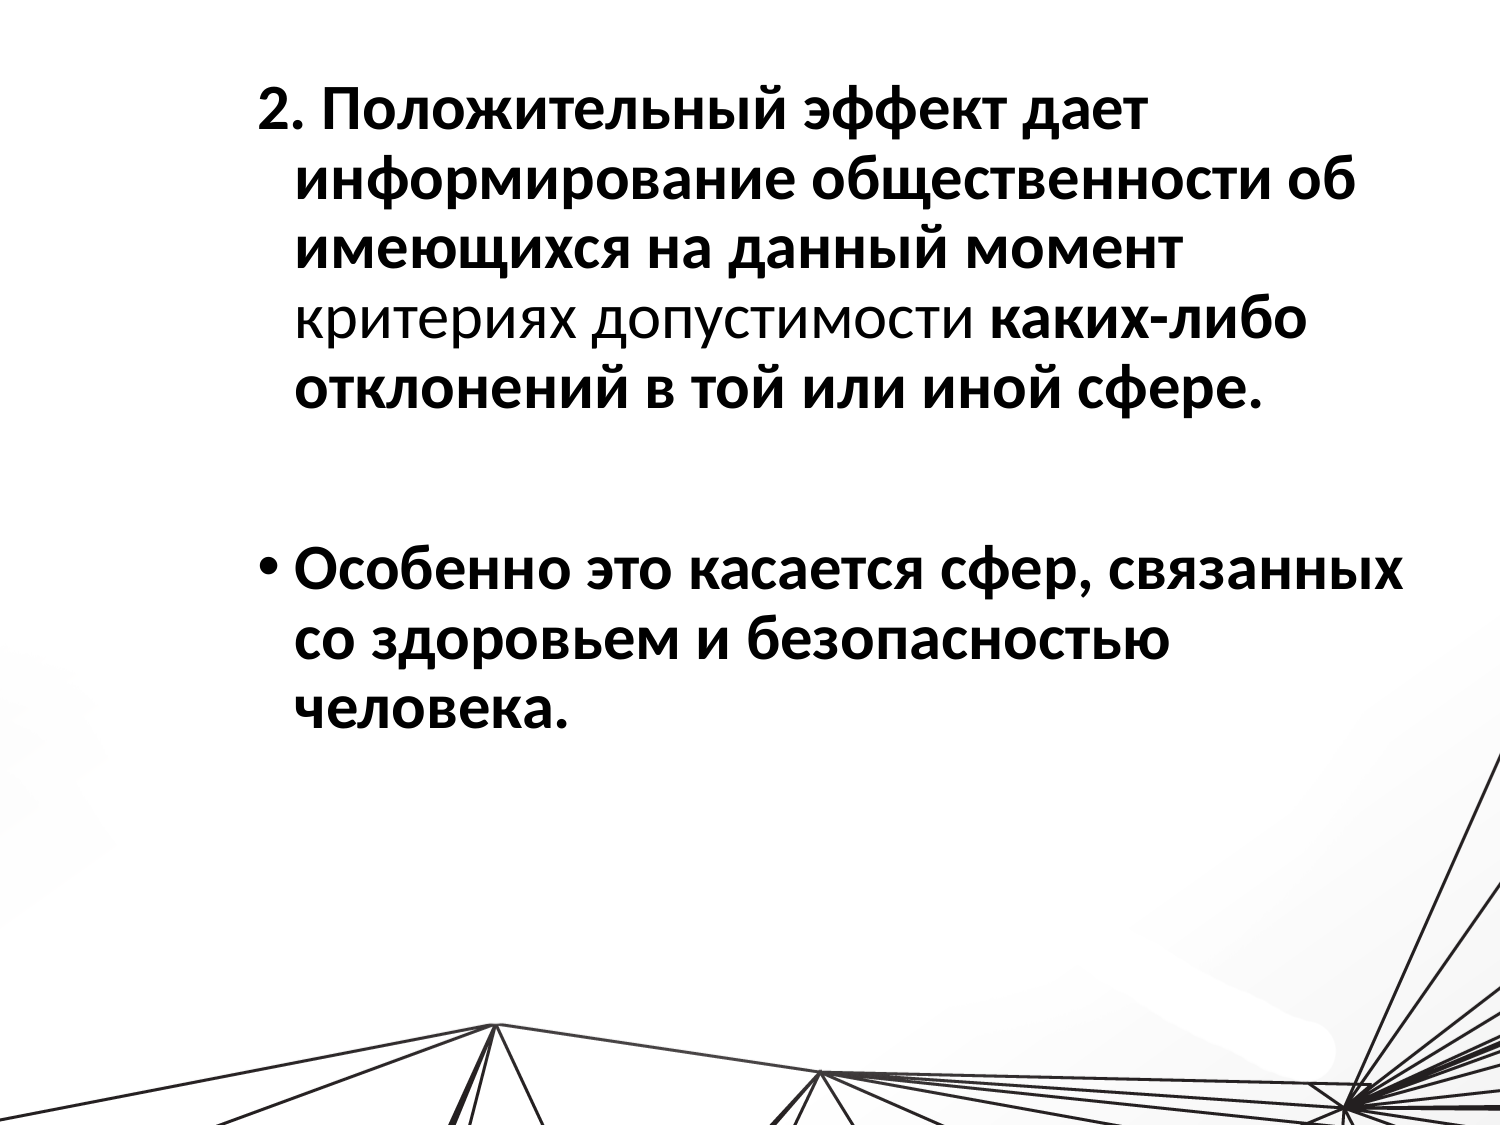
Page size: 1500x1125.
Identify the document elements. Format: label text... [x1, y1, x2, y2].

picture [0, 0, 1500, 1125]
list 2. Положительный эффект дает информирование общественности об имеющихся на данный момент критериях допустимости каких-либо отклонений в той или иной сфере. Особенно это касается сфер, связанных со здоровьем и безопасностью человека. [241, 66, 1476, 1024]
